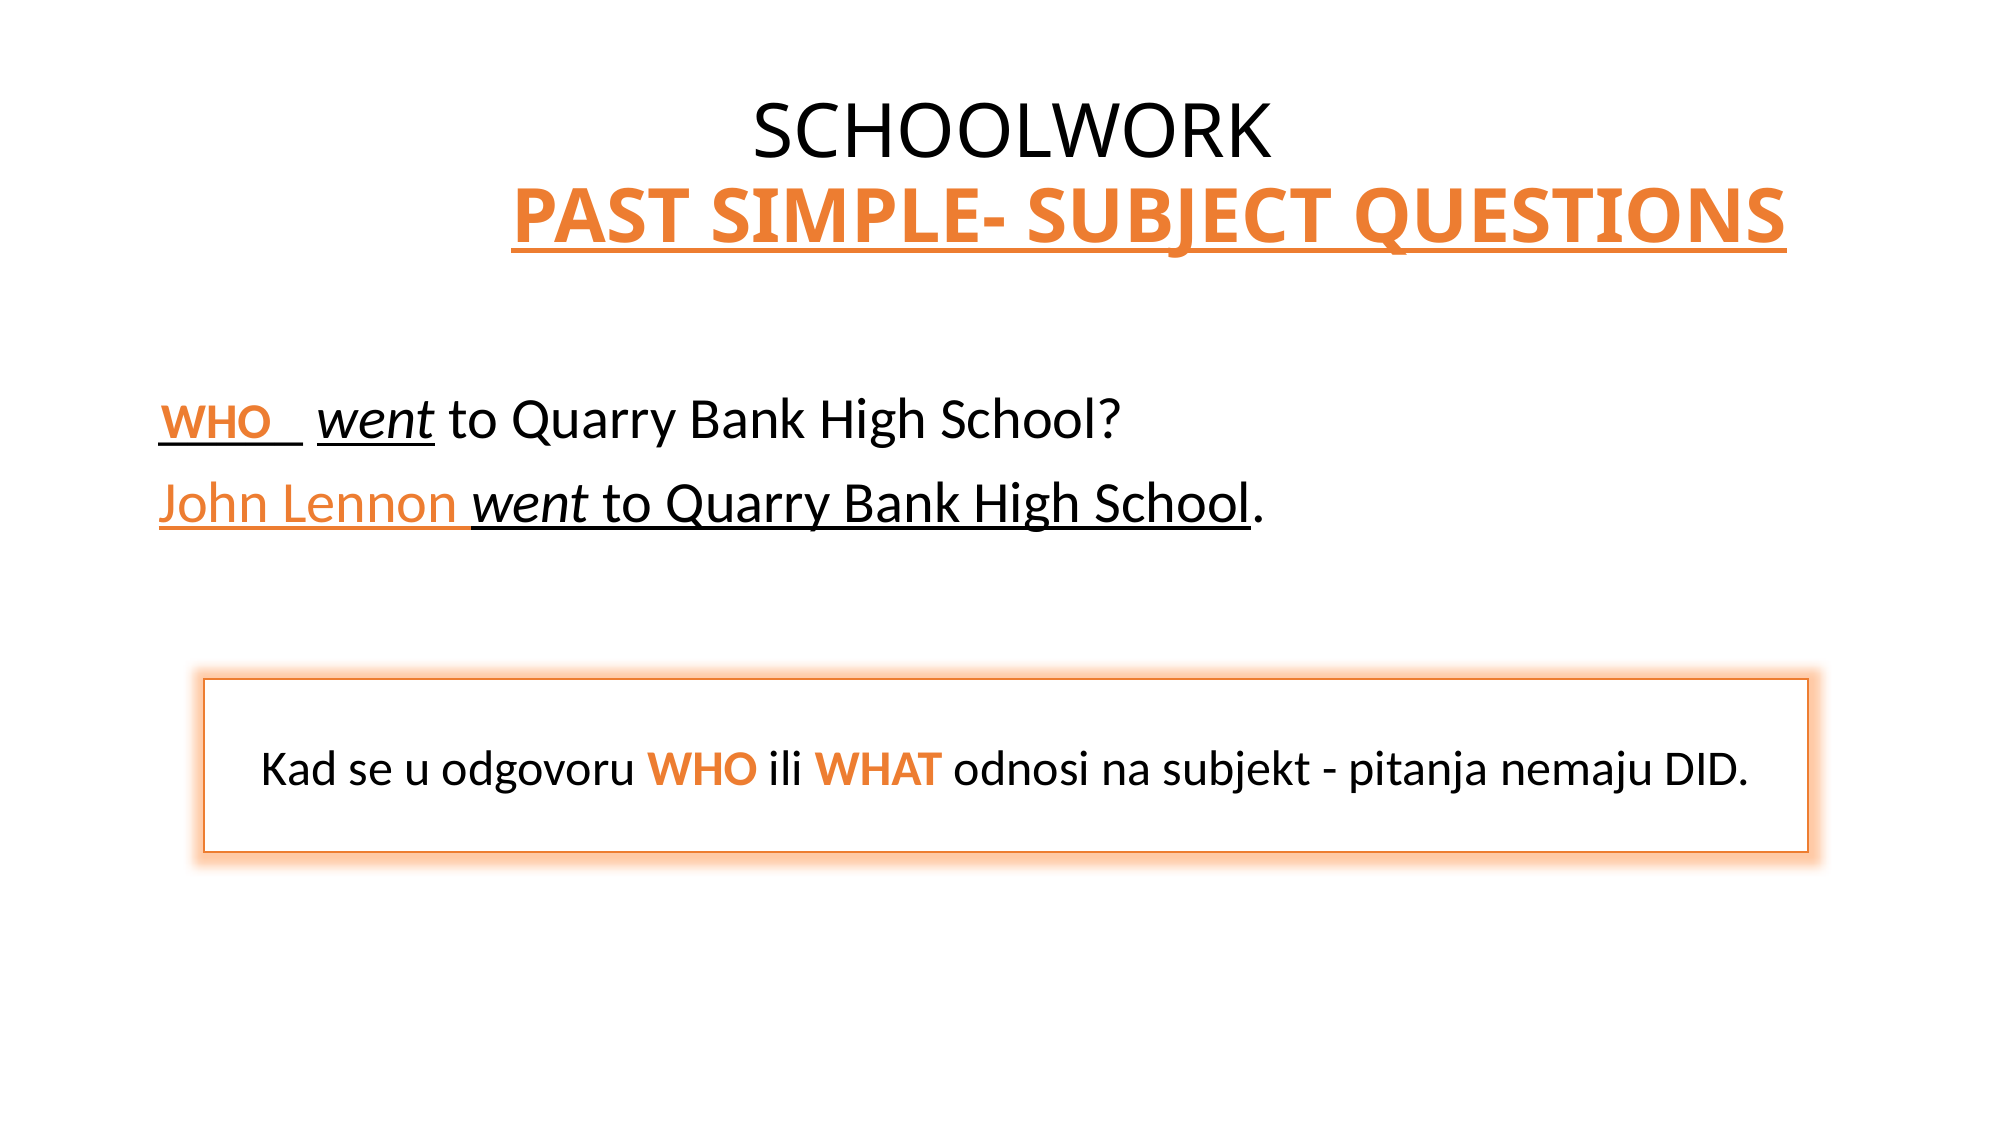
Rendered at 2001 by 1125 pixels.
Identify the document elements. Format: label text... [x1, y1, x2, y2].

list _____ went to Quarry Bank High School? John Lennon went to Quarry Bank High School. [143, 380, 1869, 1095]
text_box WHO [146, 380, 342, 456]
title SCHOOLWORK PAST SIMPLE- SUBJECT QUESTIONS [137, 59, 1863, 278]
